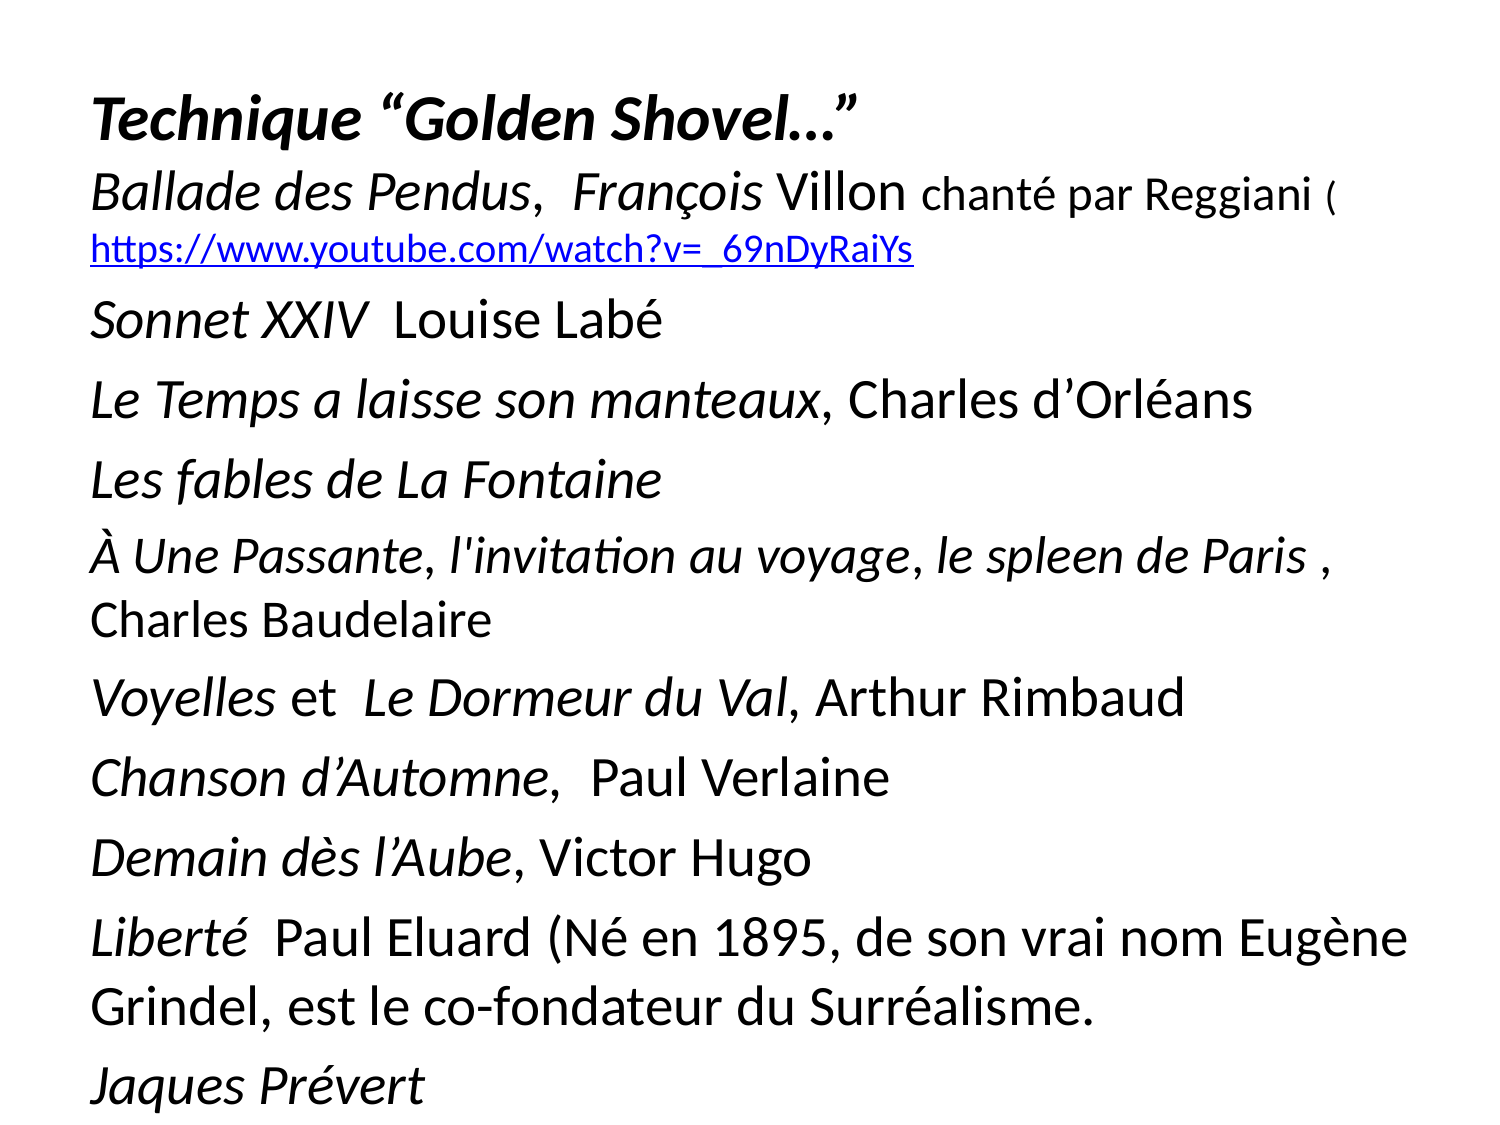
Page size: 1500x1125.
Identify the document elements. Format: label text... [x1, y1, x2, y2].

list Technique “Golden Shovel…” Ballade des Pendus, François Villon chanté par Reggiani (https://www.youtube.com/watch?v=_69nDyRaiYs Sonnet XXIV Louise Labé Le Temps a laisse son manteaux, Charles d’Orléans Les fables de La Fontaine À Une Passante, l'invitation au voyage, le spleen de Paris , Charles Baudelaire Voyelles et Le Dormeur du Val, Arthur Rimbaud Chanson d’Automne, Paul Verlaine Demain dès l’Aube, Victor Hugo Liberté Paul Eluard (Né en 1895, de son vrai nom Eugène Grindel, est le co-fondateur du Surréalisme. Jaques Prévert [75, 67, 1500, 1125]
